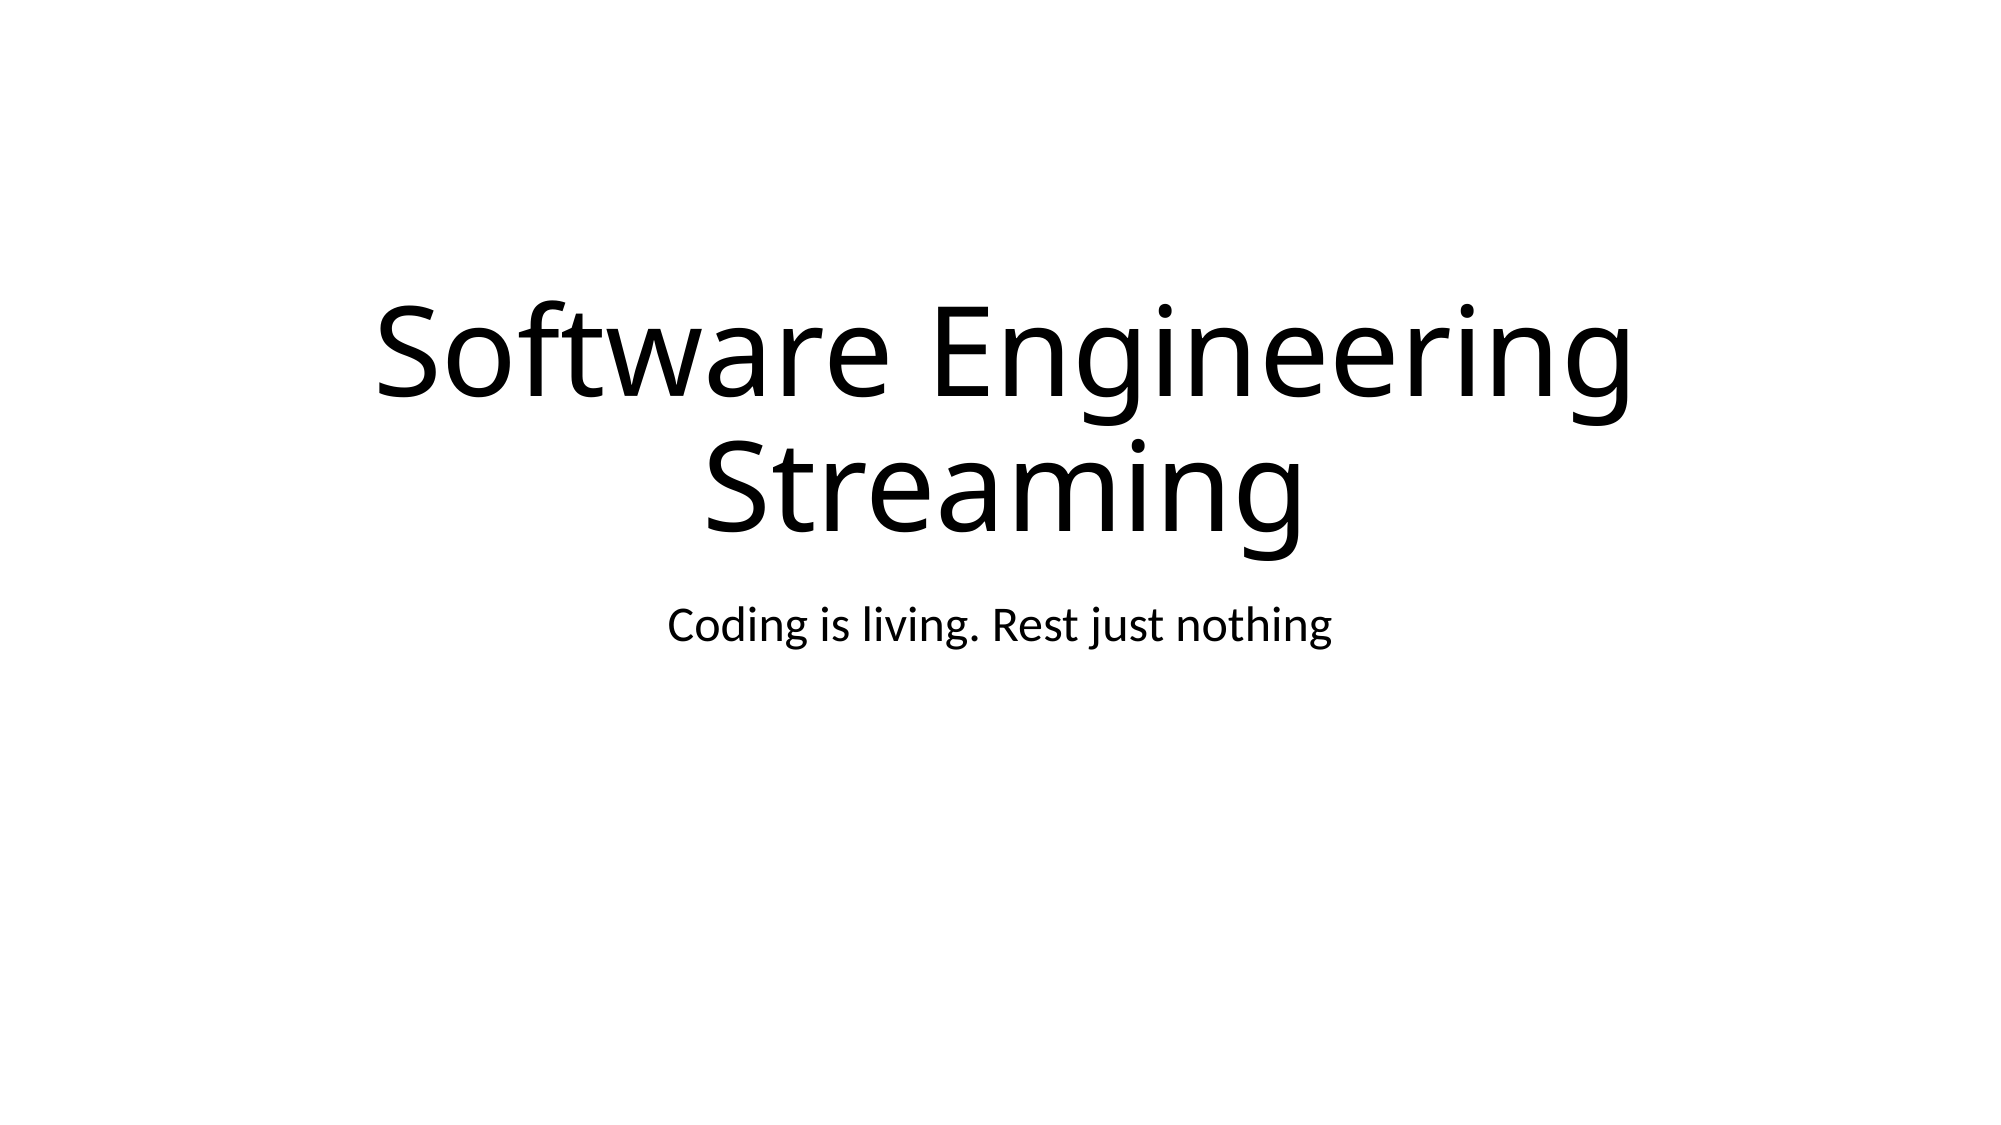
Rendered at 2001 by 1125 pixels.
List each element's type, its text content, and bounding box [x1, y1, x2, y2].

title Software Engineering Streaming [256, 178, 1757, 567]
subtitle Coding is living. Rest just nothing [249, 590, 1750, 863]
